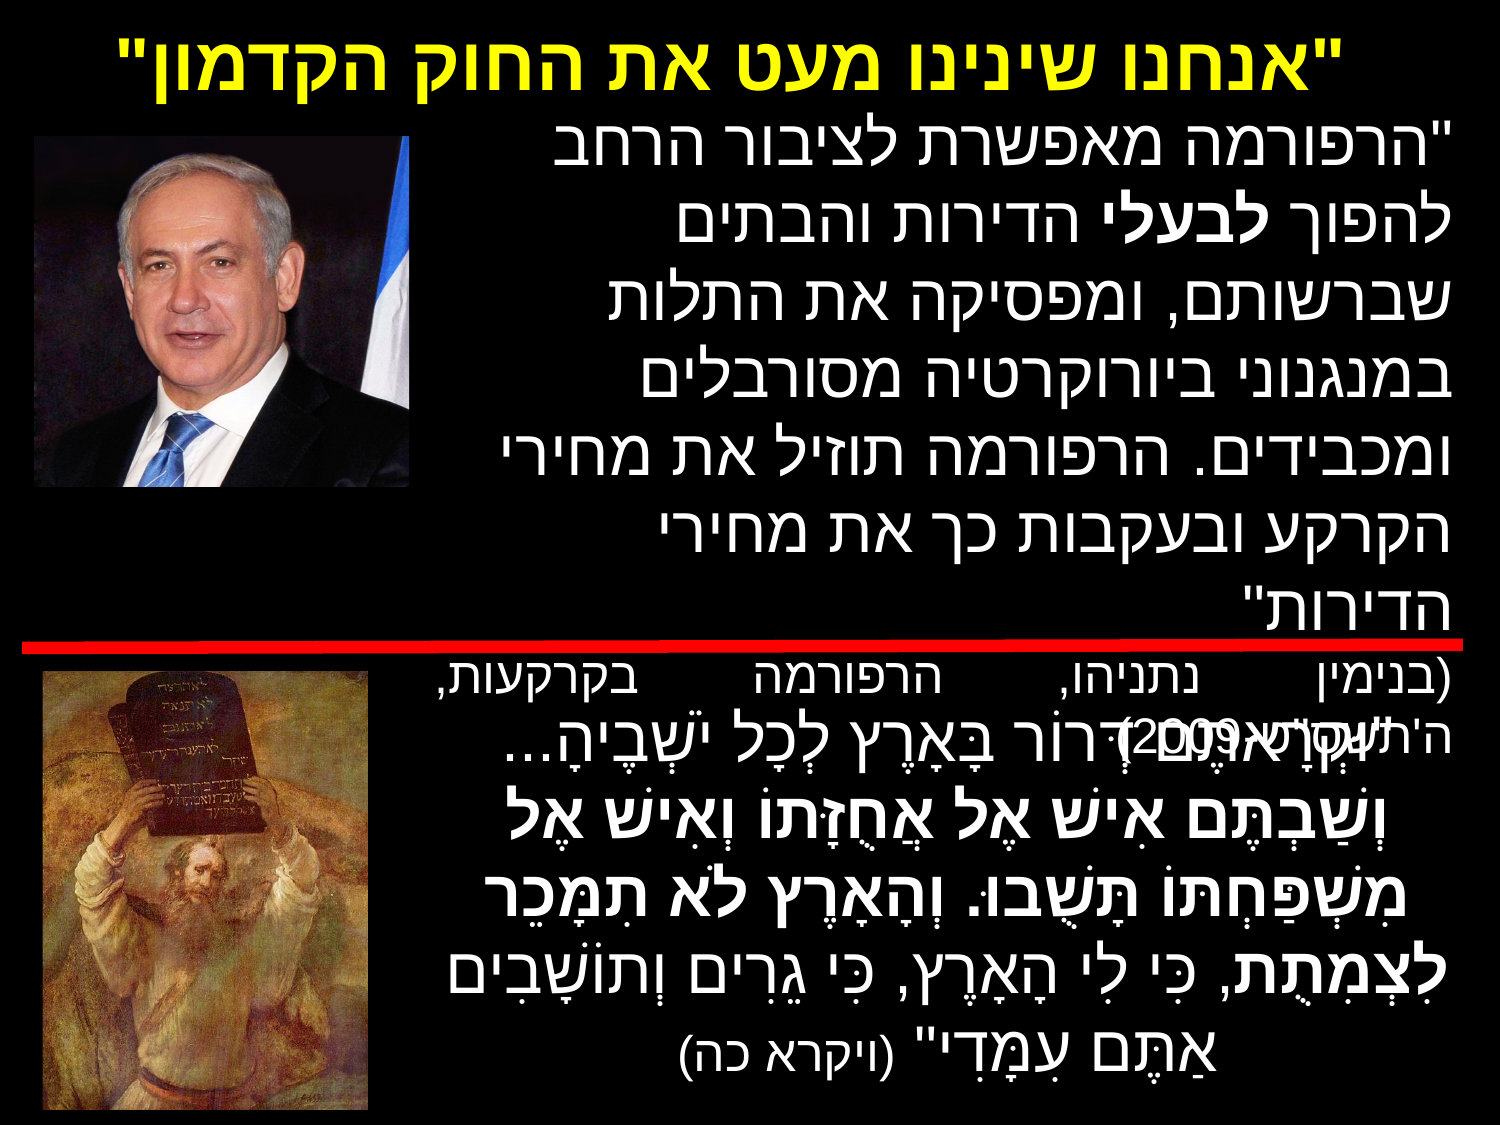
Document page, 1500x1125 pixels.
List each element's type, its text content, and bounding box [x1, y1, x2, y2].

text_box "הרפורמה מאפשרת לציבור הרחב להפוך לבעלי הדירות והבתים שברשותם, ומפסיקה את התלות במנגנוני ביורוקרטיה מסורבלים ומכבידים. הרפורמה תוזיל את מחירי הקרקע ובעקבות כך את מחירי הדירות" (בנימין נתניהו, הרפורמה בקרקעות, ה'תשס"ט-2009) [419, 85, 1470, 634]
text_box "אנחנו שינינו מעט את החוק הקדמון" [34, 0, 1428, 146]
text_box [21, 644, 1464, 649]
text_box "וּקְרָאתֶם דְּרוֹר בָּאָרֶץ לְכָל יֹשְׁבֶיהָ... וְשַׁבְתֶּם אִישׁ אֶל אֲחֻזָּתוֹ וְאִישׁ אֶל מִשְׁפַּחְתּוֹ תָּשֻׁבוּ. וְהָאָרֶץ לֹא תִמָּכֵר לִצְמִתֻת, כִּי לִי הָאָרֶץ, כִּי גֵרִים וְתוֹשָׁבִים אַתֶּם עִמָּדִי" (ויקרא כה) [412, 644, 1483, 1125]
text_box [42, 671, 368, 1110]
text_box [34, 146, 410, 487]
